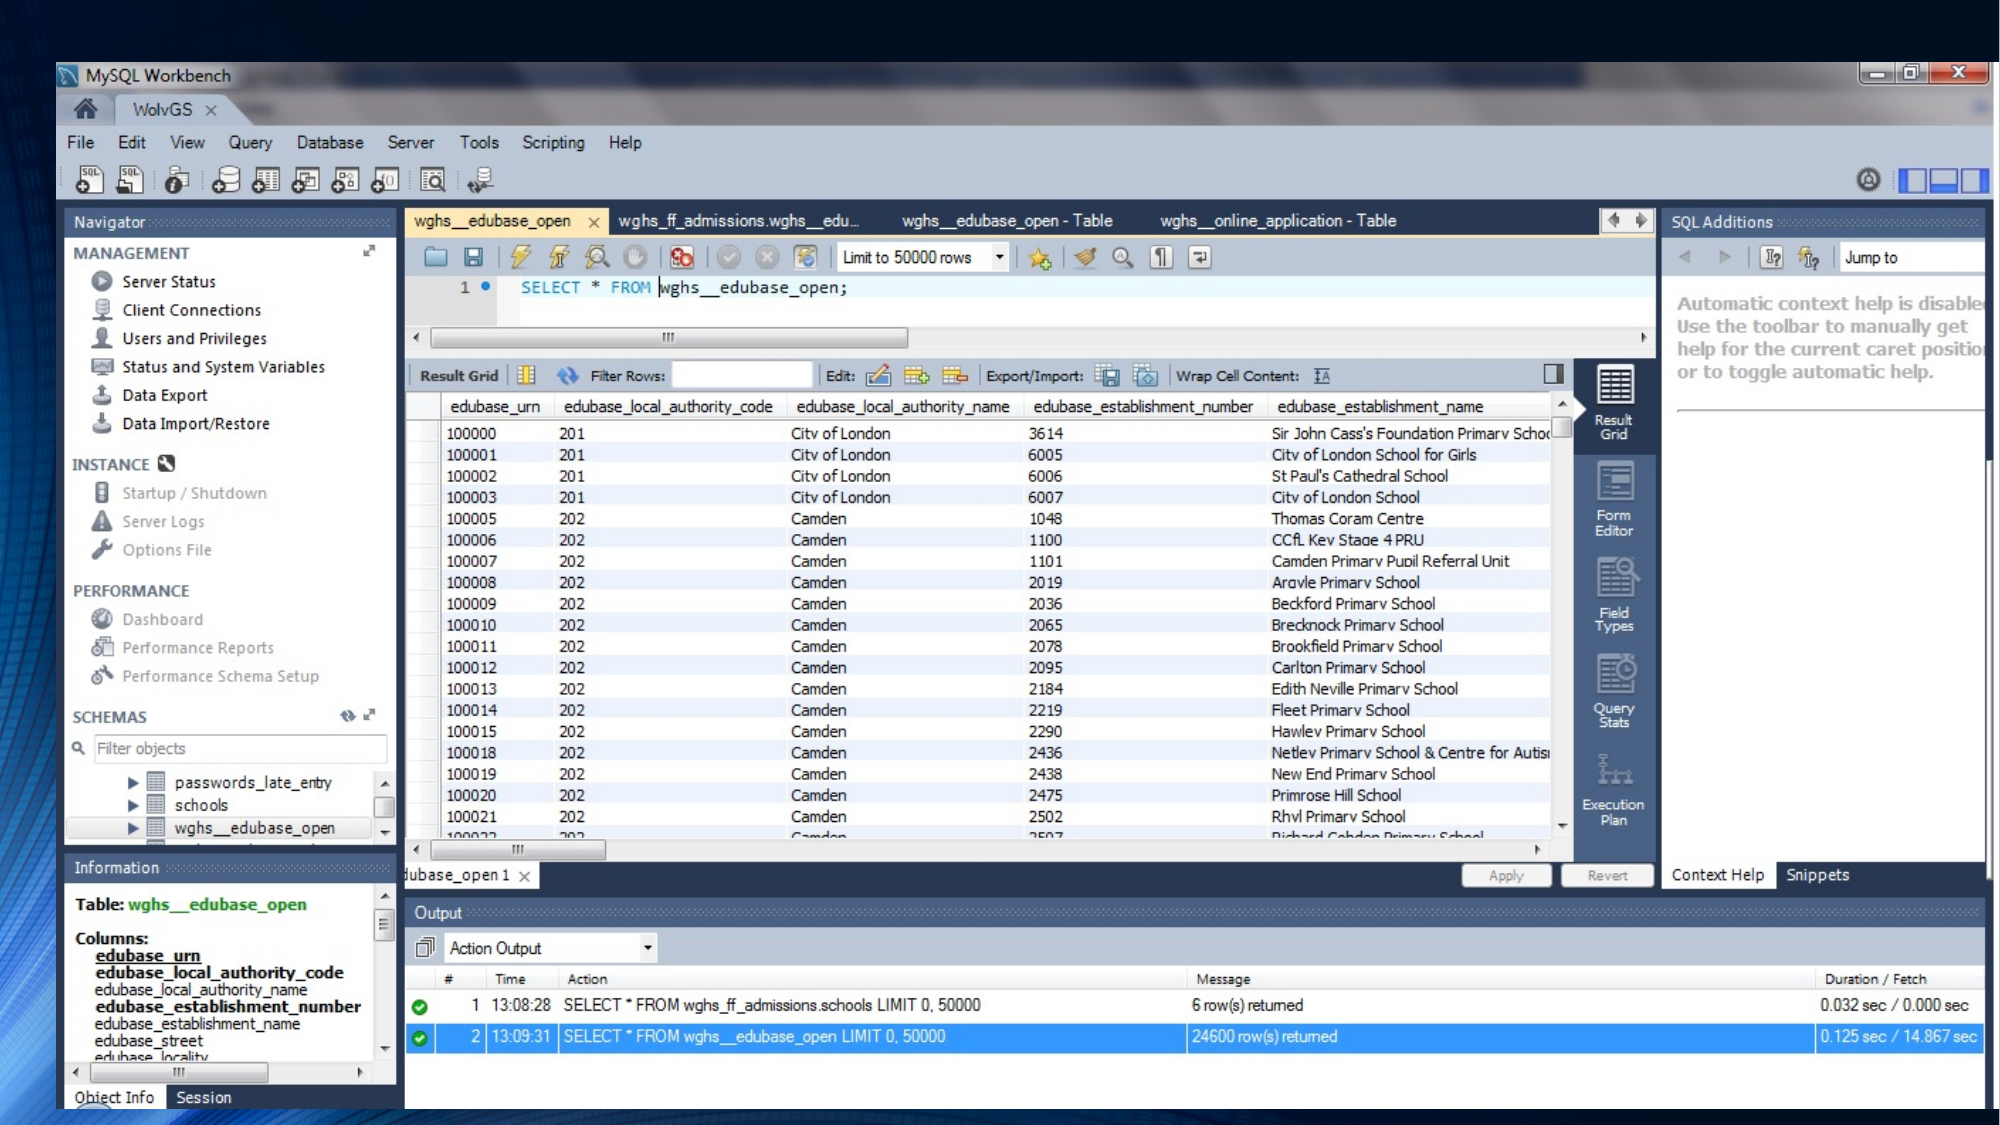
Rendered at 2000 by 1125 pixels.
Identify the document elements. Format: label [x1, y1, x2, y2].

picture [0, 0, 2000, 1125]
list [56, 62, 2000, 1109]
